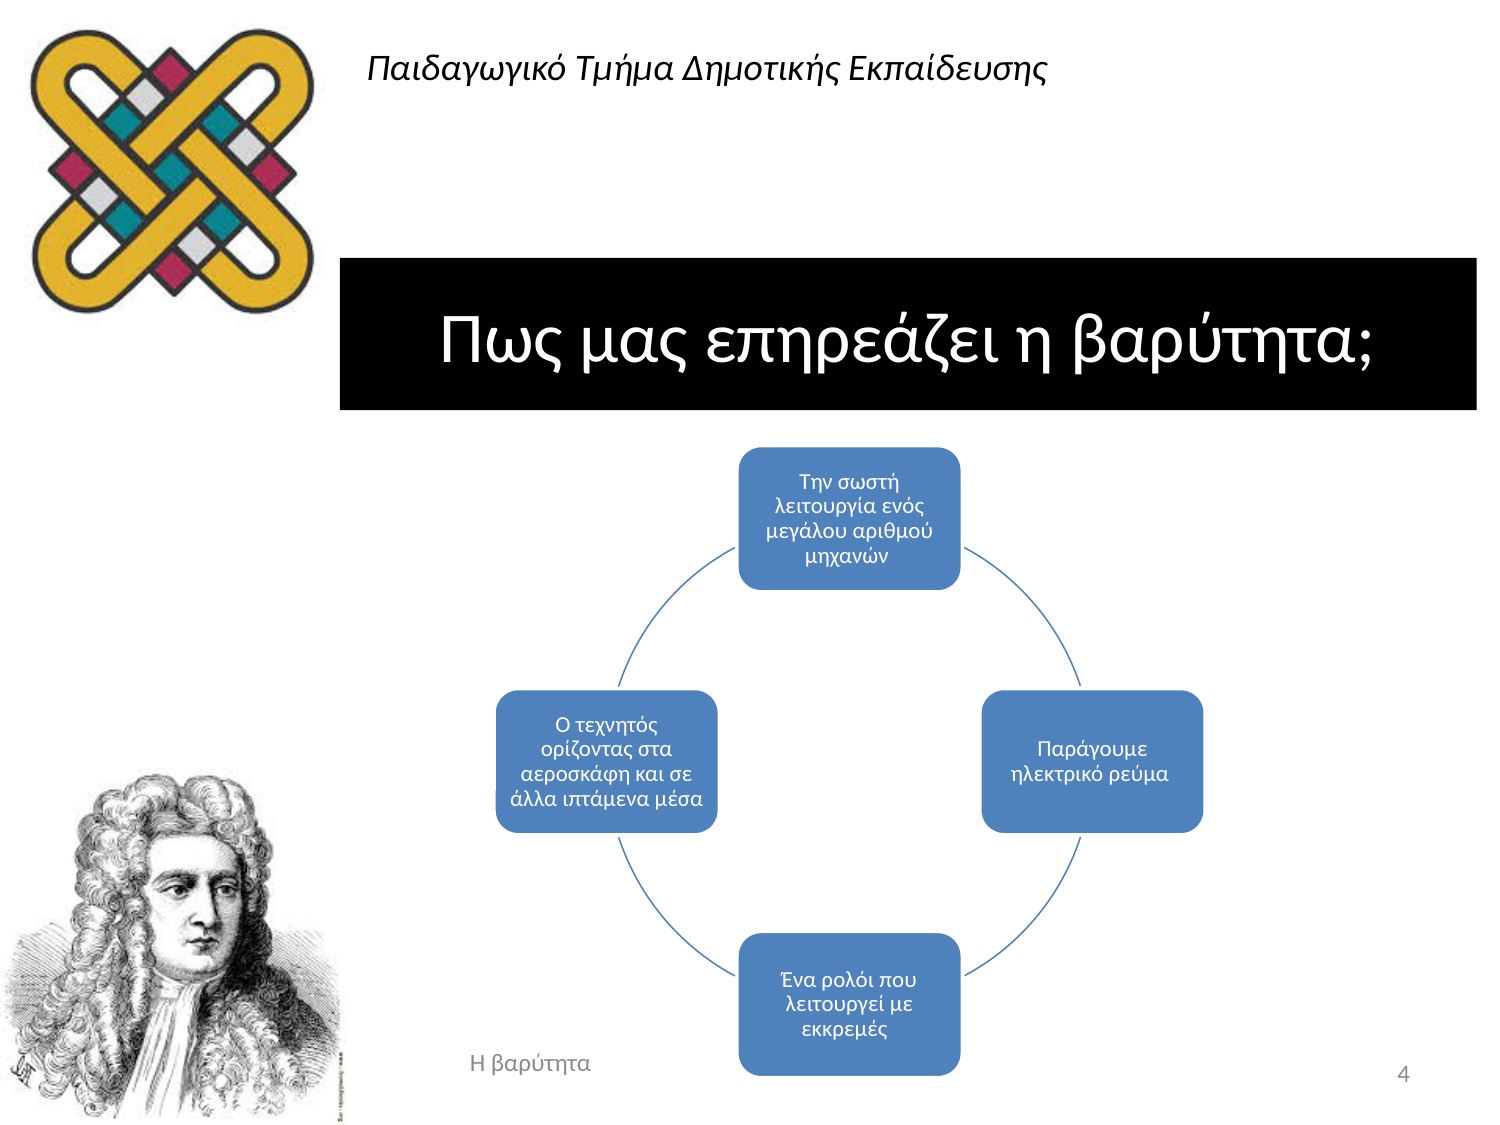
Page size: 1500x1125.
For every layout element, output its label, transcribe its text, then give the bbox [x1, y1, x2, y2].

slide_number 4 [1074, 1042, 1425, 1103]
footer Η βαρύτητα [292, 1031, 768, 1092]
picture [0, 0, 344, 344]
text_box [339, 445, 1360, 1079]
title Πως μας επηρεάζει η βαρύτητα; [339, 257, 1477, 411]
picture [0, 768, 346, 1125]
